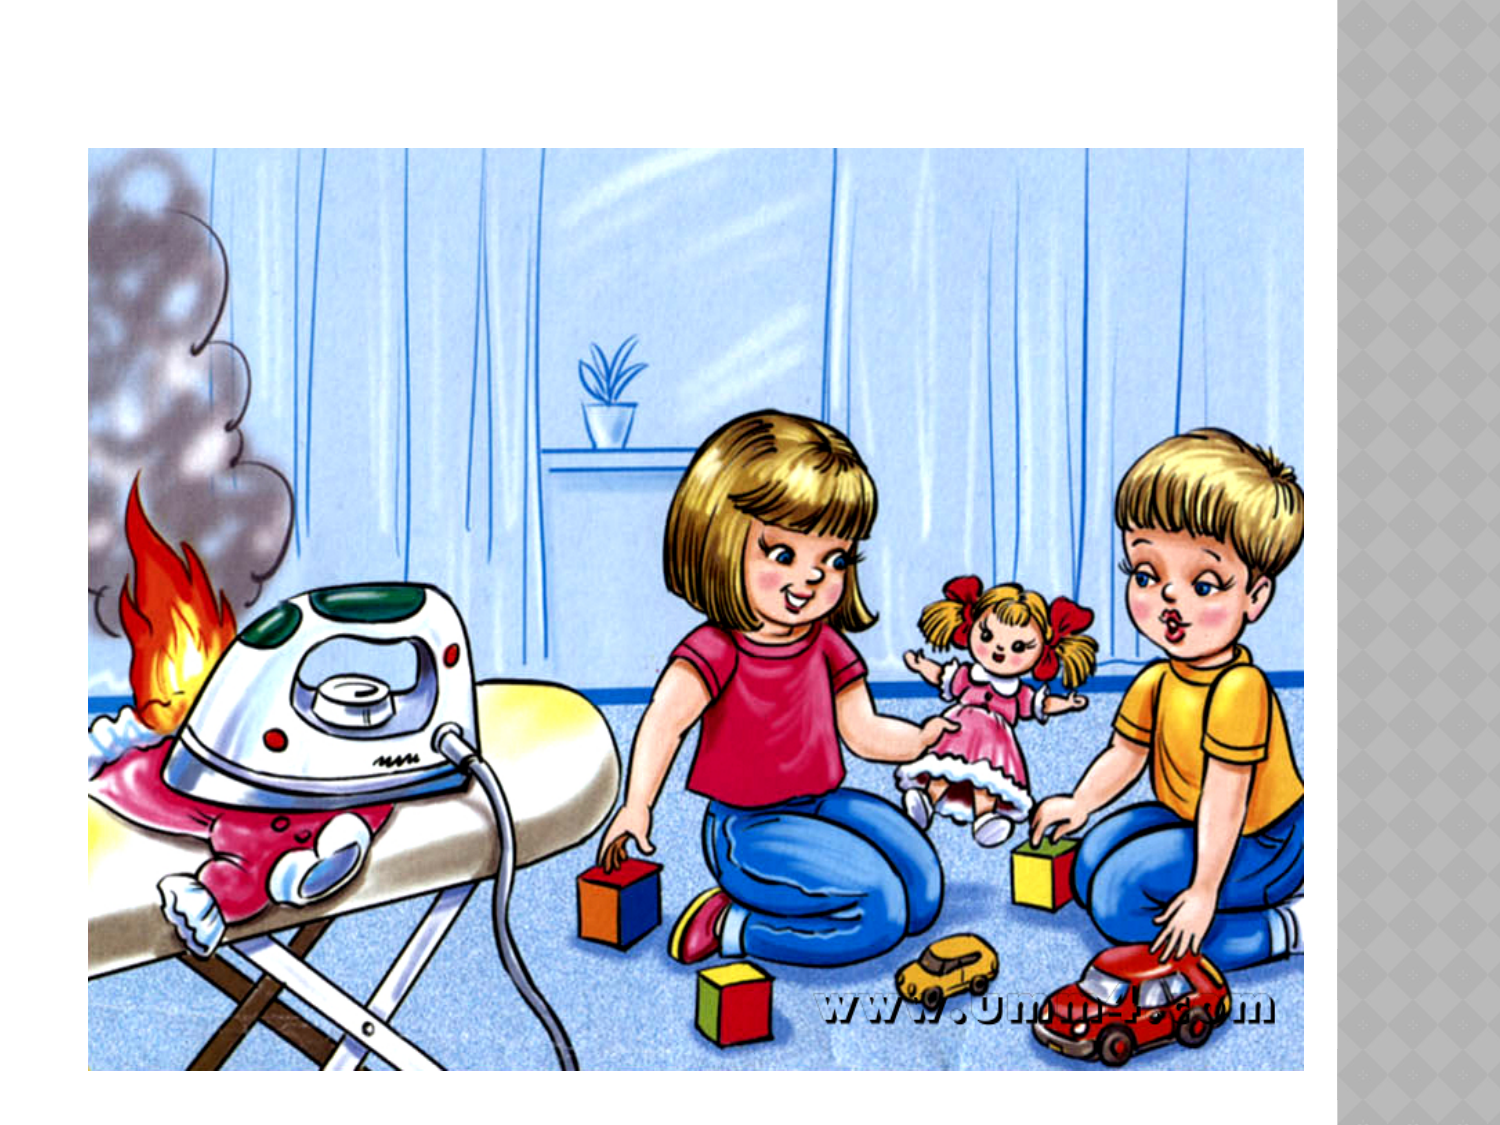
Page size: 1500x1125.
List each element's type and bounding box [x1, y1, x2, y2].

picture [88, 148, 1304, 1071]
